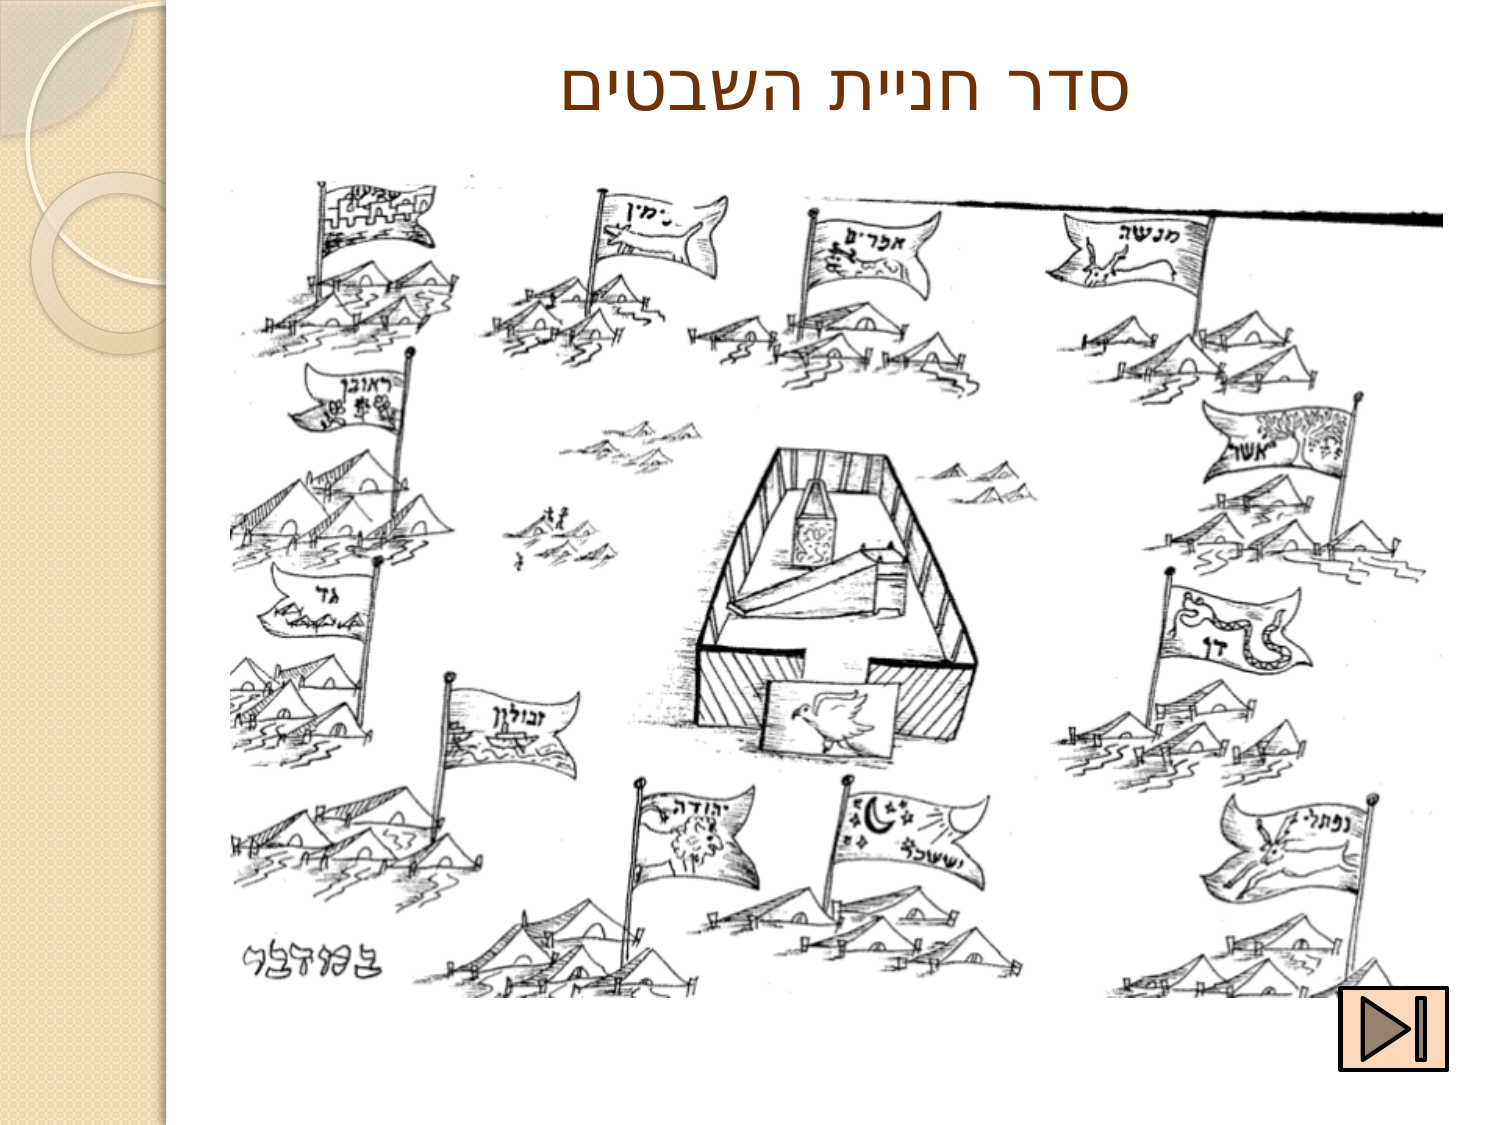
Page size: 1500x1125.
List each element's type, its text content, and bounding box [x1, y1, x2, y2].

title סדר חניית השבטים [230, 30, 1461, 219]
text_box [1338, 1001, 1449, 1072]
picture [229, 172, 1443, 998]
